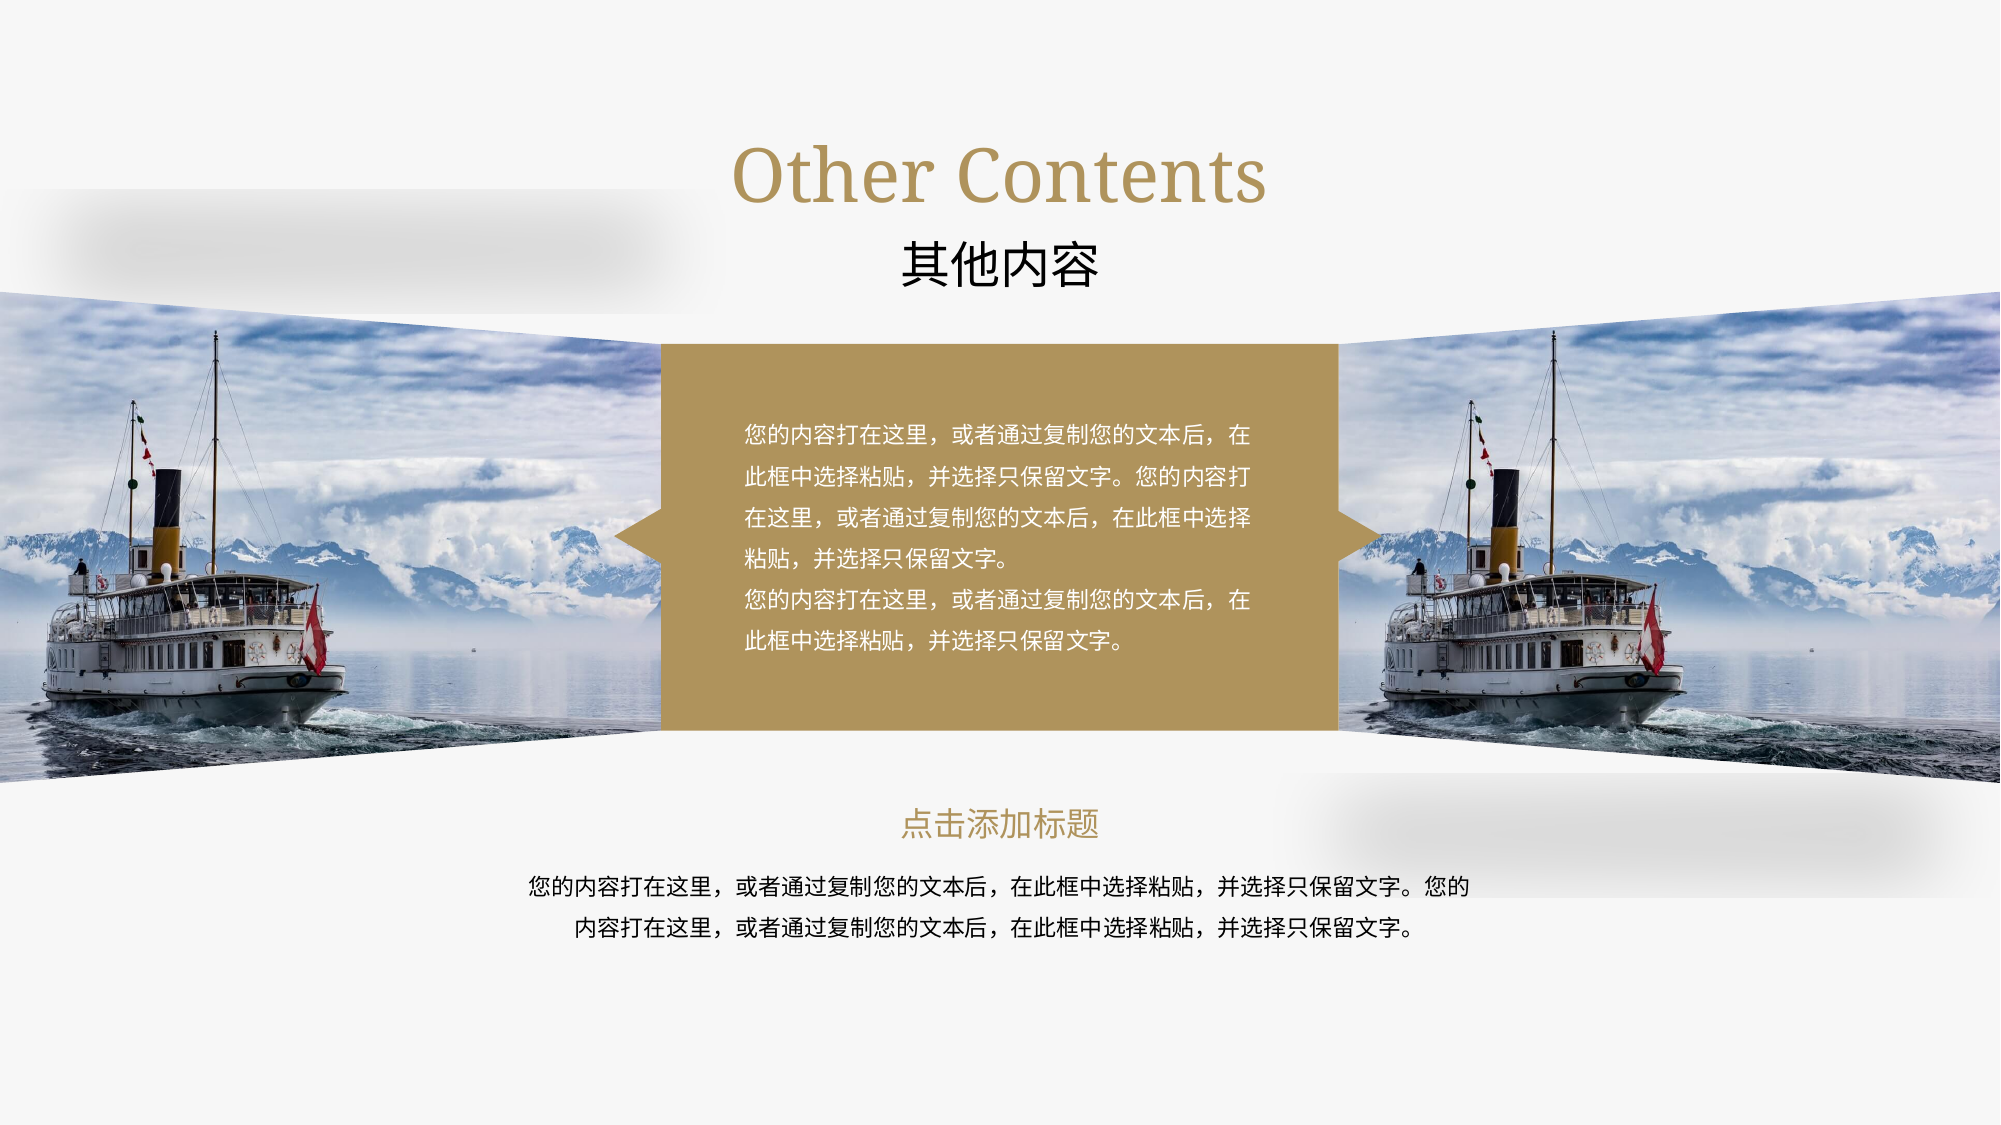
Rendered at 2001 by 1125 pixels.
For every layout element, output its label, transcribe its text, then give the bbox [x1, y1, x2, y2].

text_box [611, 342, 1384, 732]
text_box [0, 290, 660, 784]
text_box 您的内容打在这里，或者通过复制您的文本后，在此框中选择粘贴，并选择只保留文字。您的内容打在这里，或者通过复制您的文本后，在此框中选择粘贴，并选择只保留文字。 您的内容打在这里，或者通过复制您的文本后，在此框中选择粘贴，并选择只保留文字。 [744, 407, 1252, 655]
text_box 点击添加标题 [885, 795, 1115, 851]
text_box [1340, 290, 2000, 784]
text_box 其他内容 [885, 226, 1115, 301]
text_box Other Contents [716, 119, 1284, 225]
text_box 您的内容打在这里，或者通过复制您的文本后，在此框中选择粘贴，并选择只保留文字。您的内容打在这里，或者通过复制您的文本后，在此框中选择粘贴，并选择只保留文字。 [505, 851, 1495, 949]
